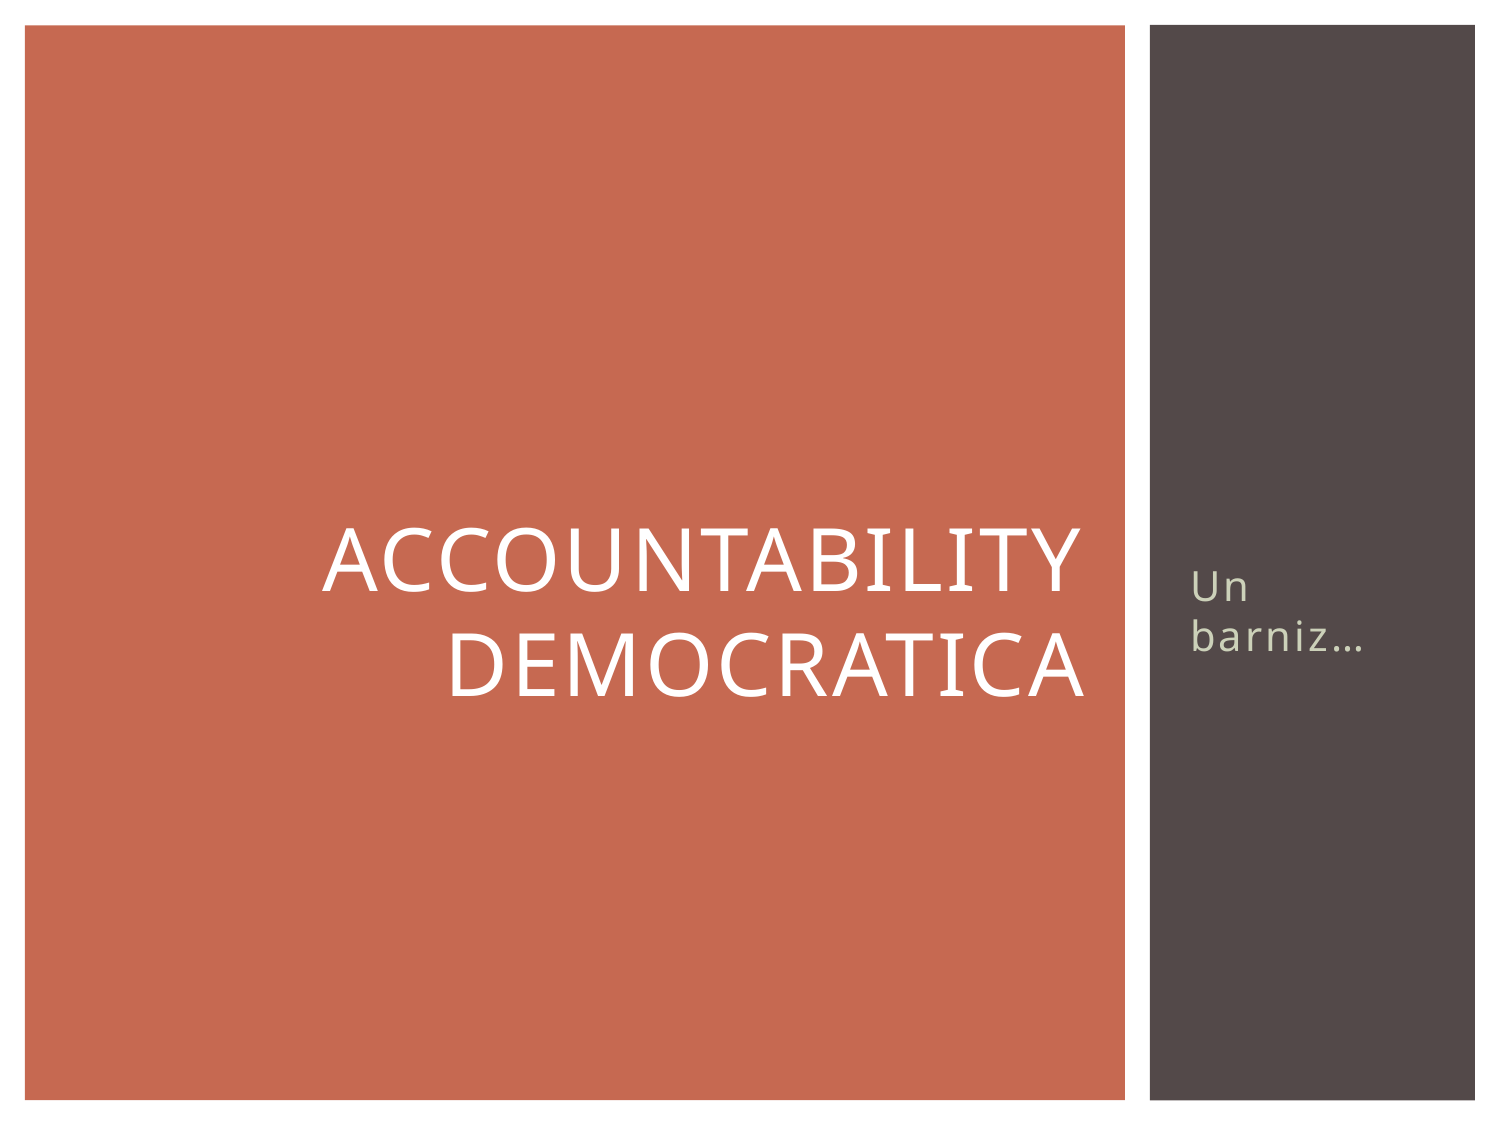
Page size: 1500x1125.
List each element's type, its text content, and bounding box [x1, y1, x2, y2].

list Un barniz… [1175, 474, 1438, 745]
title Accountability democratica [62, 474, 1100, 745]
